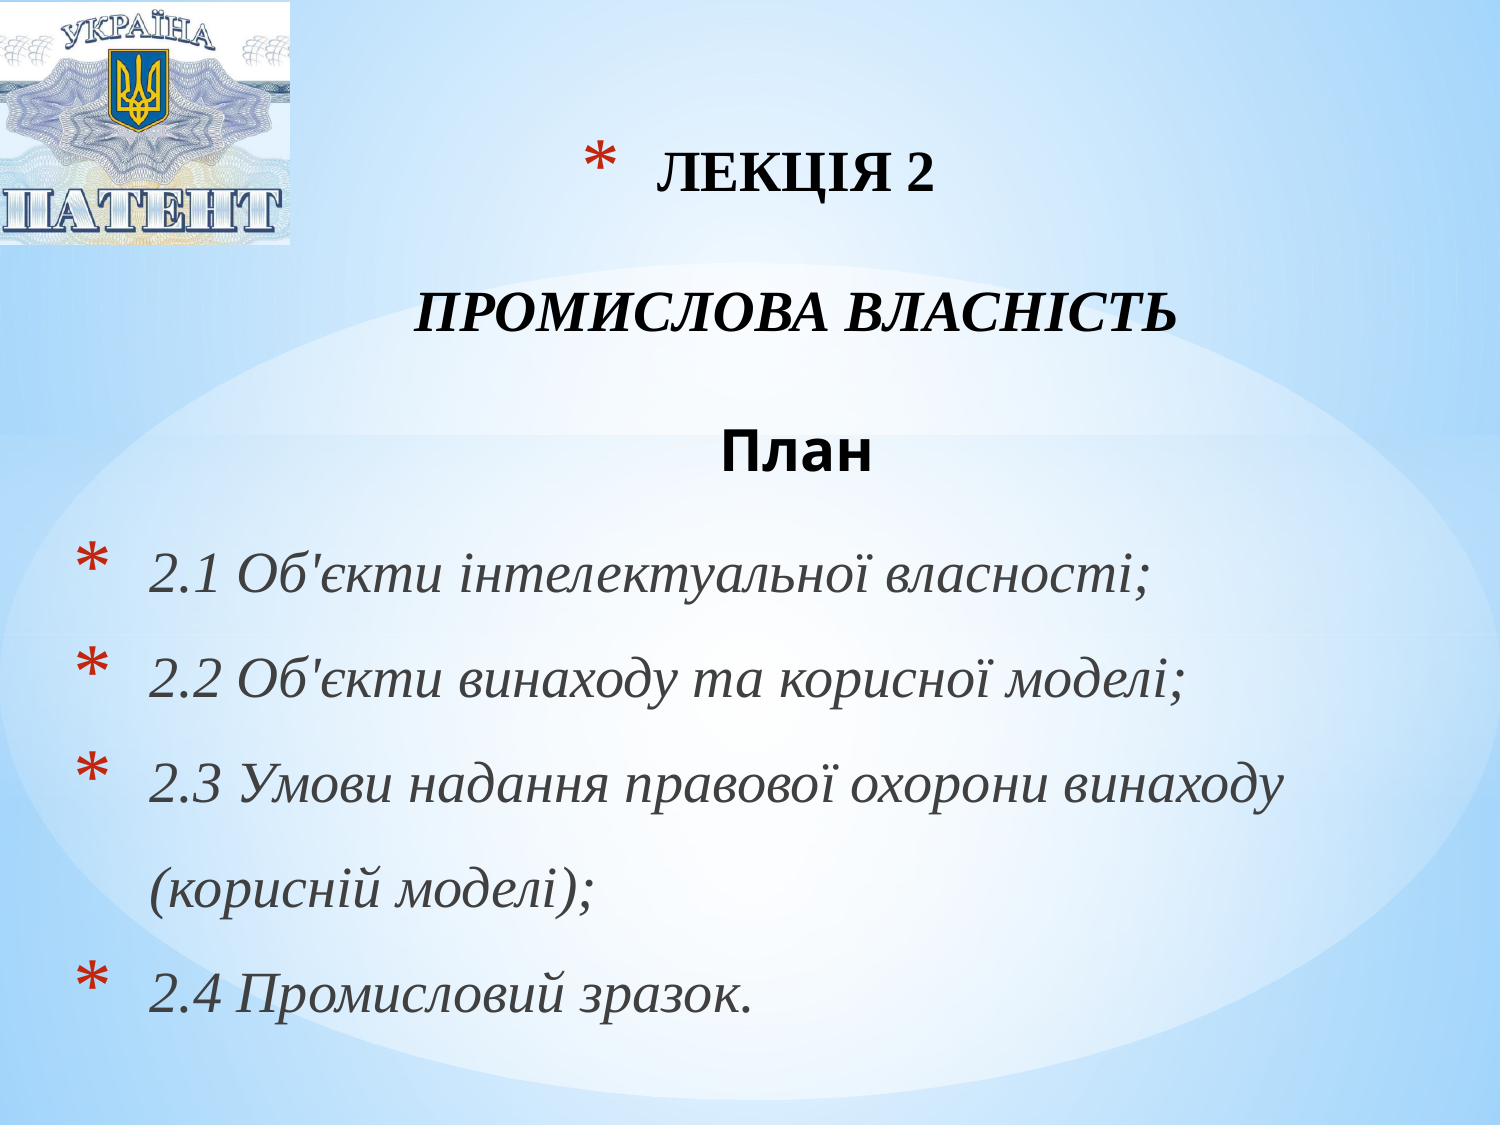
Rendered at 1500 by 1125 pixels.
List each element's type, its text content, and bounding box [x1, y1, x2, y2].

picture [0, 2, 290, 245]
text_box 2.1 Об'єкти інтелектуальної власності; 2.2 Об'єкти винаходу та корисної моделі; 2.3 Умови надання правової охорони винаходу (корисній моделі); 2.4 Промисловий зразок. [29, 491, 1483, 1035]
title ЛЕКЦІЯ 2 ПРОМИСЛОВА ВЛАСНІСТЬ План [17, 125, 1471, 492]
